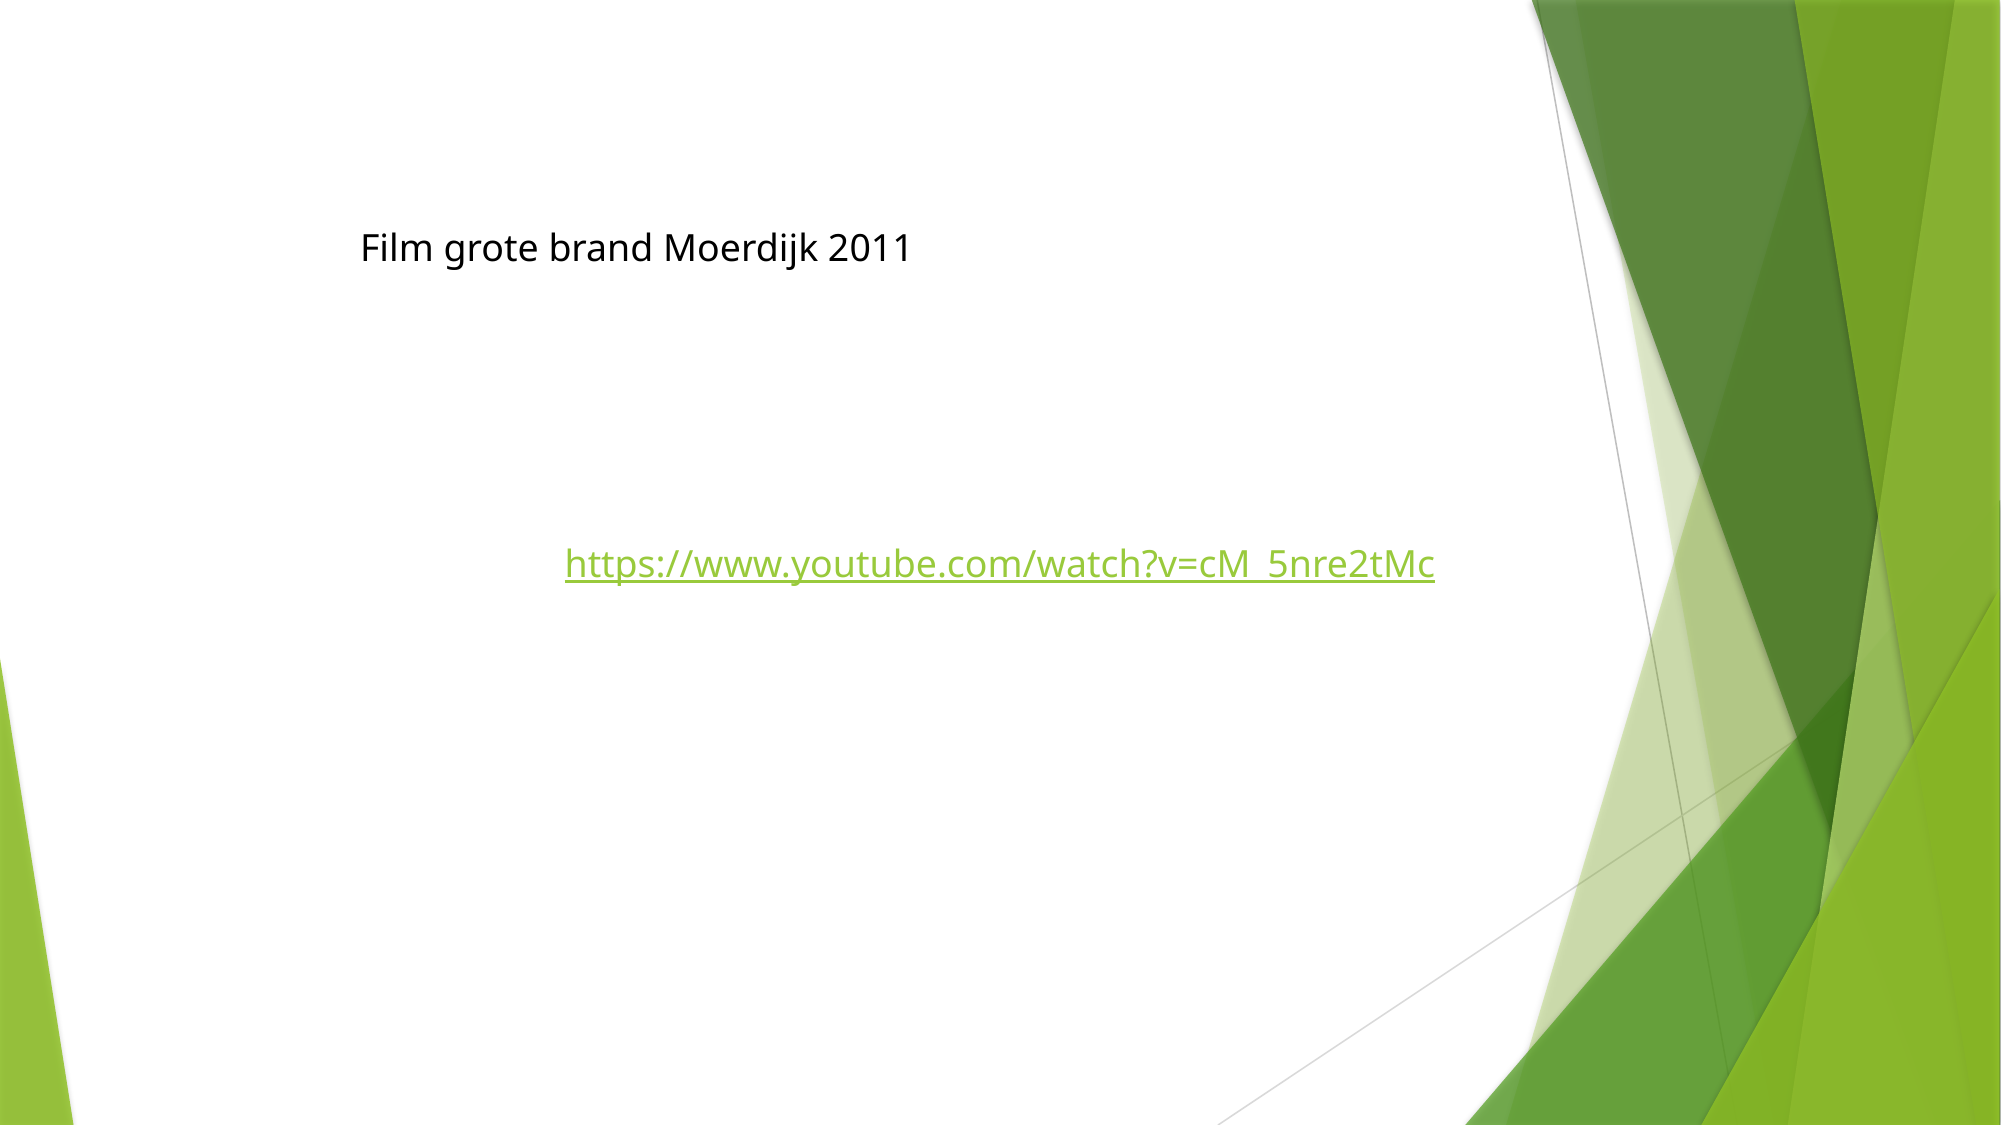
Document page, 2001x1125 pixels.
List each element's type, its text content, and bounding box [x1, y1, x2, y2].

text_box Film grote brand Moerdijk 2011 [345, 216, 1472, 277]
text_box https://www.youtube.com/watch?v=cM_5nre2tMc [549, 532, 1451, 643]
